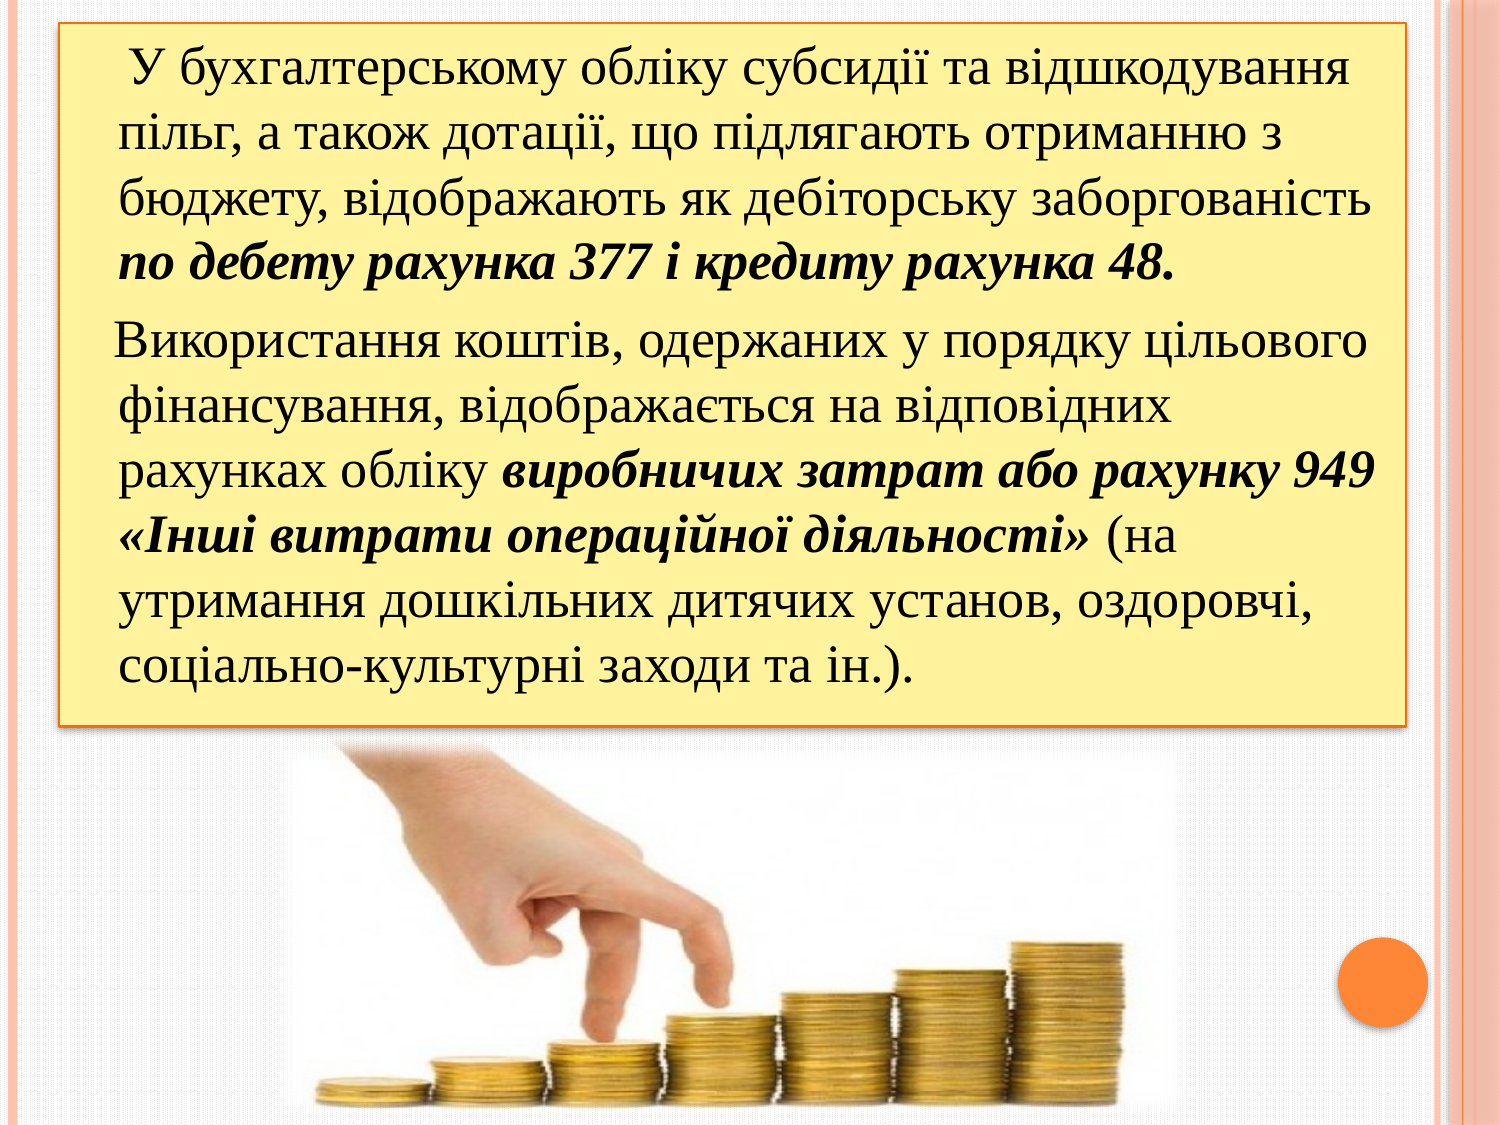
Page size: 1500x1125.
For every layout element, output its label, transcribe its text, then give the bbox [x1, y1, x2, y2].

list У бухгалтерському обліку субсидії та відшкодування пільг, а також дотації, що підлягають отриманню з бюджету, відображають як дебіторську заборгованість по дебету рахунка 377 і кредиту рахунка 48. Використання коштів, одержаних у порядку цільового фінансування, відображається на відповідних рахунках обліку виробничих затрат або рахунку 949 «Інші витрати операційної діяльності» (на утримання дошкільних дитячих установ, оздоровчі, соціально-культурні заходи та ін.). [58, 22, 1407, 728]
picture [268, 733, 1196, 1125]
